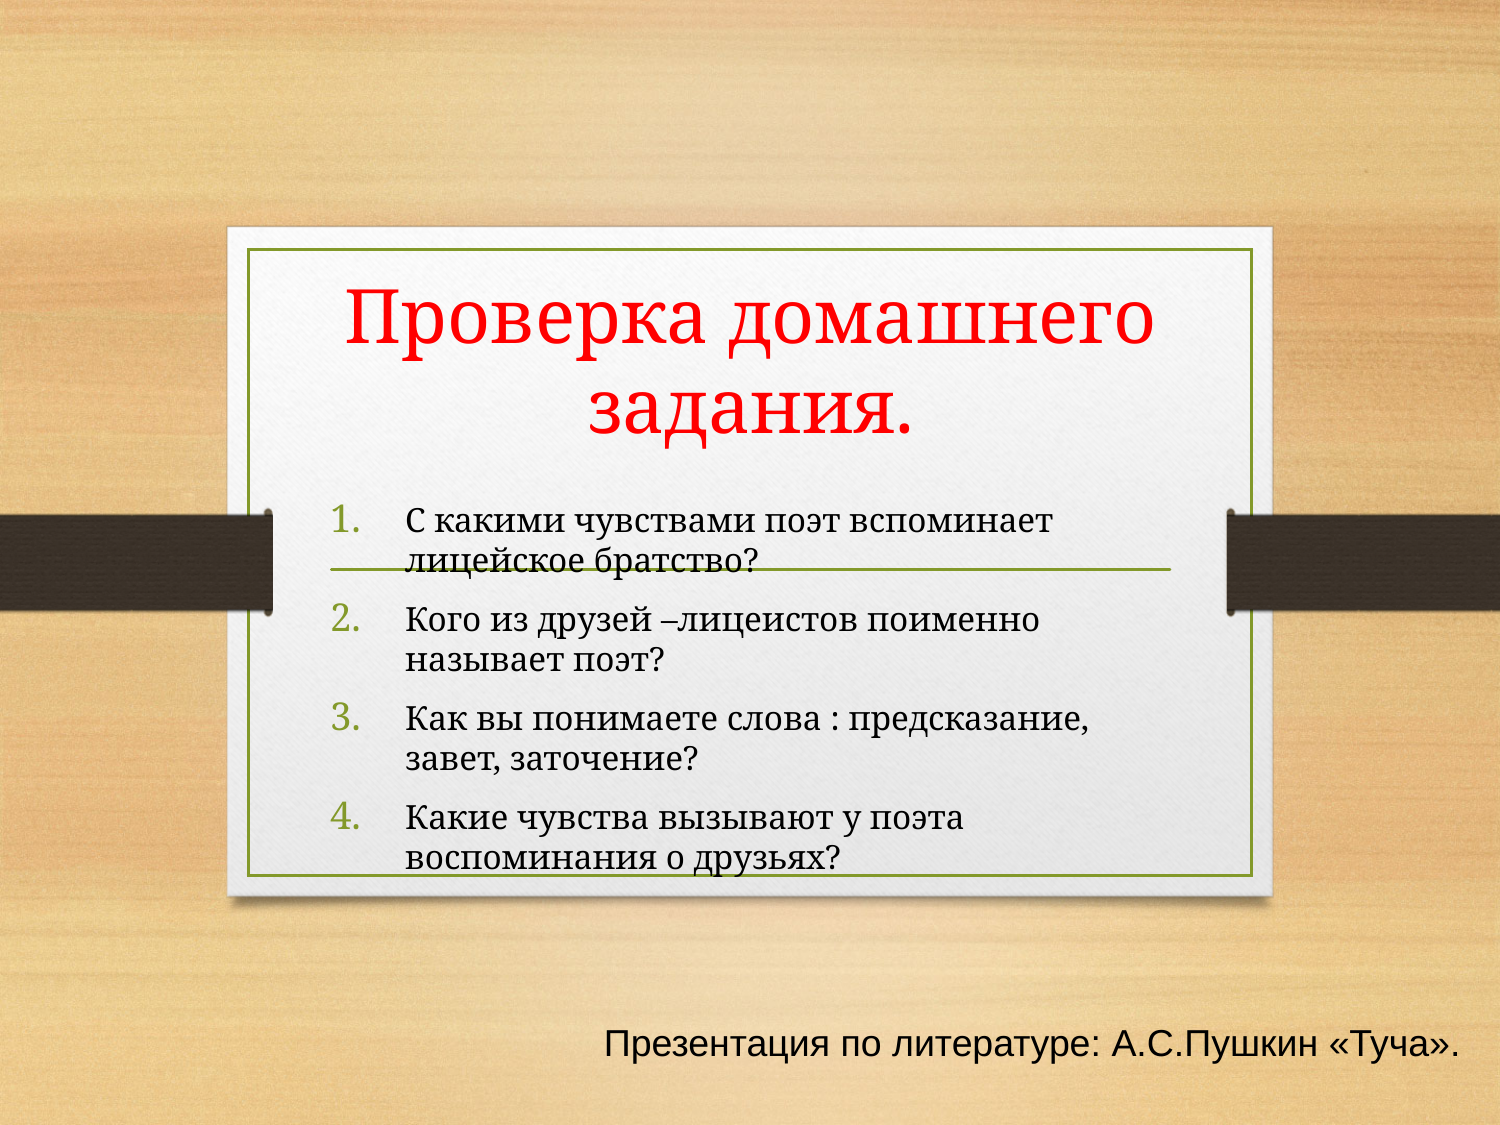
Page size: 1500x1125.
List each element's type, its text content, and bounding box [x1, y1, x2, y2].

subtitle С какими чувствами поэт вспоминает лицейское братство? Кого из друзей –лицеистов поименно называет поэт? Как вы понимаете слова : предсказание, завет, заточение? Какие чувства вызывают у поэта воспоминания о друзьях? [315, 491, 1187, 817]
picture [0, 0, 1500, 1125]
title Проверка домашнего задания. [315, 297, 1187, 457]
text_box Презентация по литературе: А.С.Пушкин «Туча». [589, 1011, 1476, 1072]
